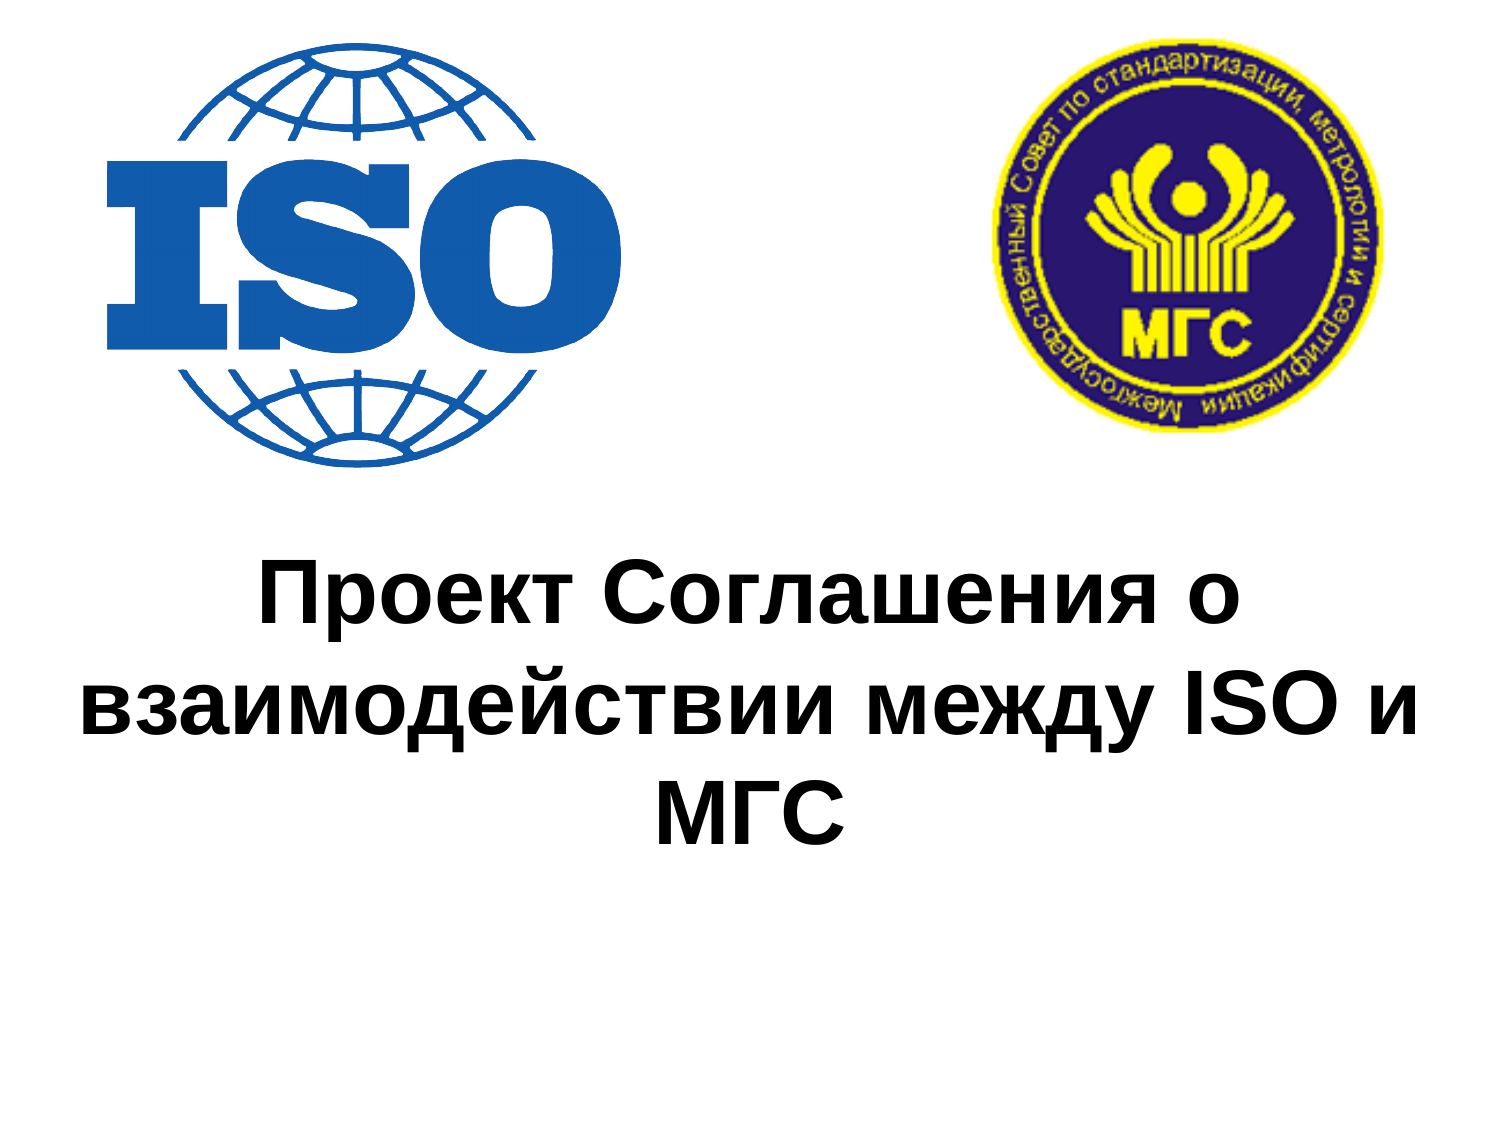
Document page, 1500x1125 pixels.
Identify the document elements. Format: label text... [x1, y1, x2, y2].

title Проект Соглашения о взаимодействии между ISO и МГС [0, 501, 1500, 894]
picture [891, 28, 1493, 445]
picture [106, 43, 621, 469]
